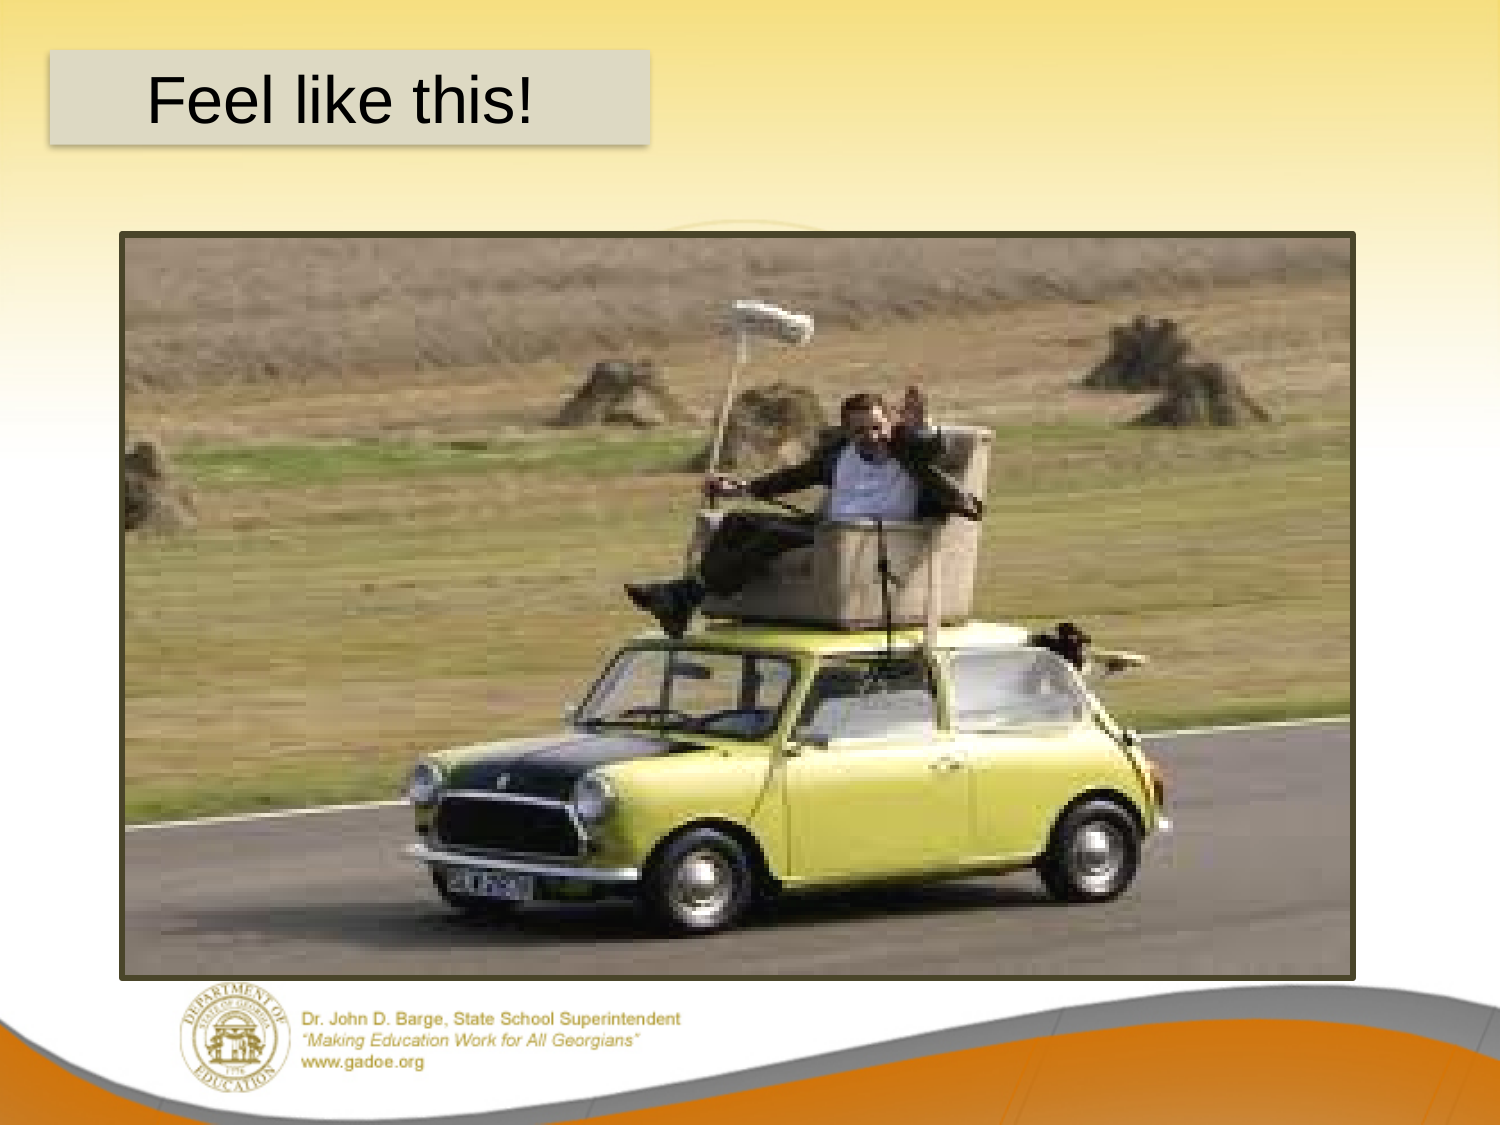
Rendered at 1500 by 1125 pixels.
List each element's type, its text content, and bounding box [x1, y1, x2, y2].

picture [0, 0, 1500, 1125]
text_box Feel like this! [49, 49, 650, 145]
